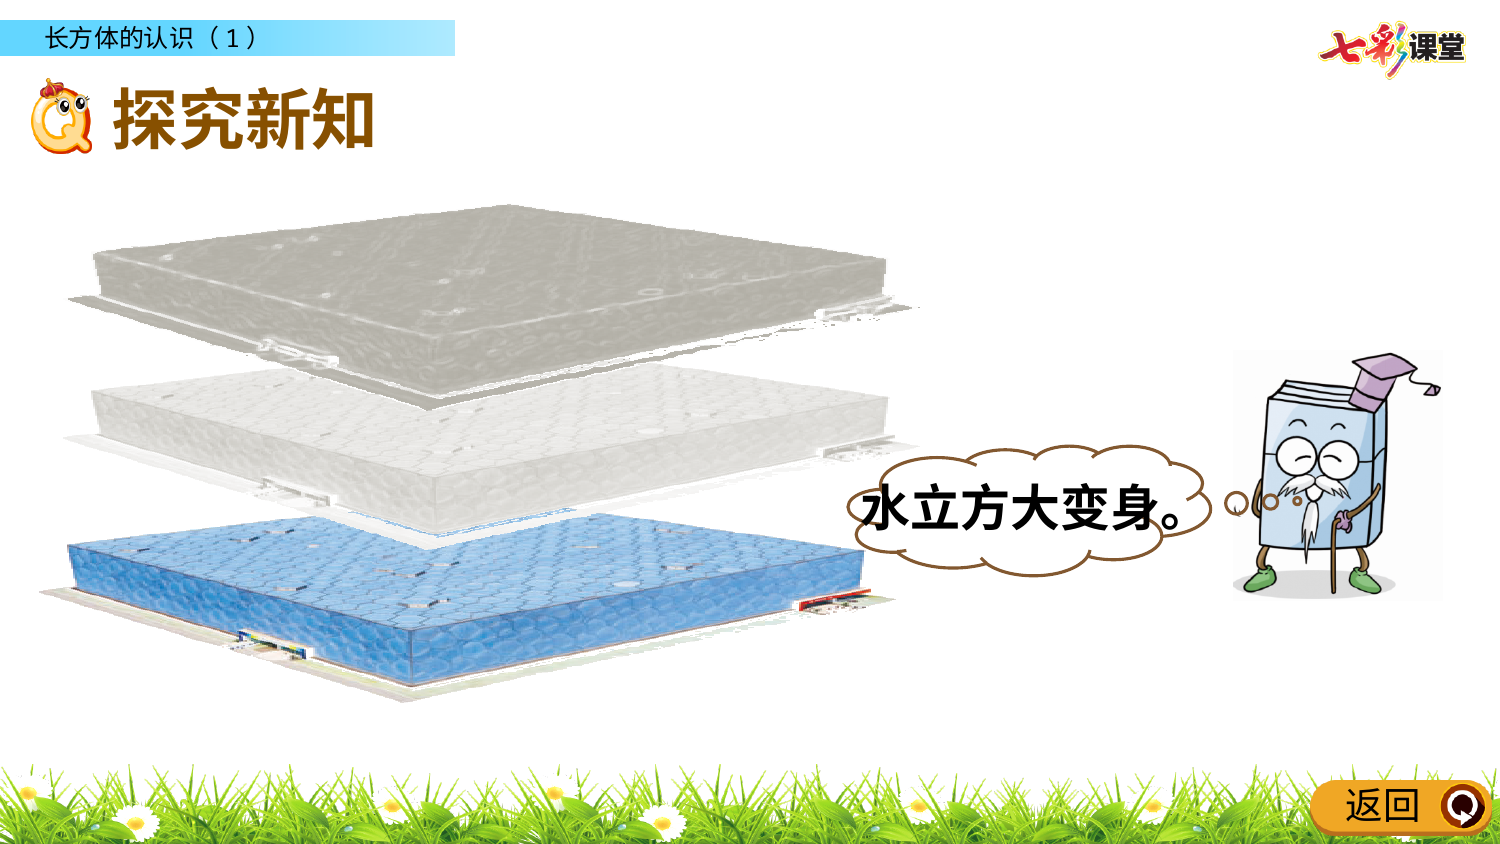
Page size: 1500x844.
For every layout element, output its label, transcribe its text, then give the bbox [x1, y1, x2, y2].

picture [1316, 20, 1468, 80]
picture [31, 78, 92, 154]
picture [0, 764, 1500, 844]
text_box 探究新知 [100, 72, 404, 162]
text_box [908, 445, 1211, 576]
picture [1232, 350, 1443, 601]
picture [9, 164, 928, 704]
